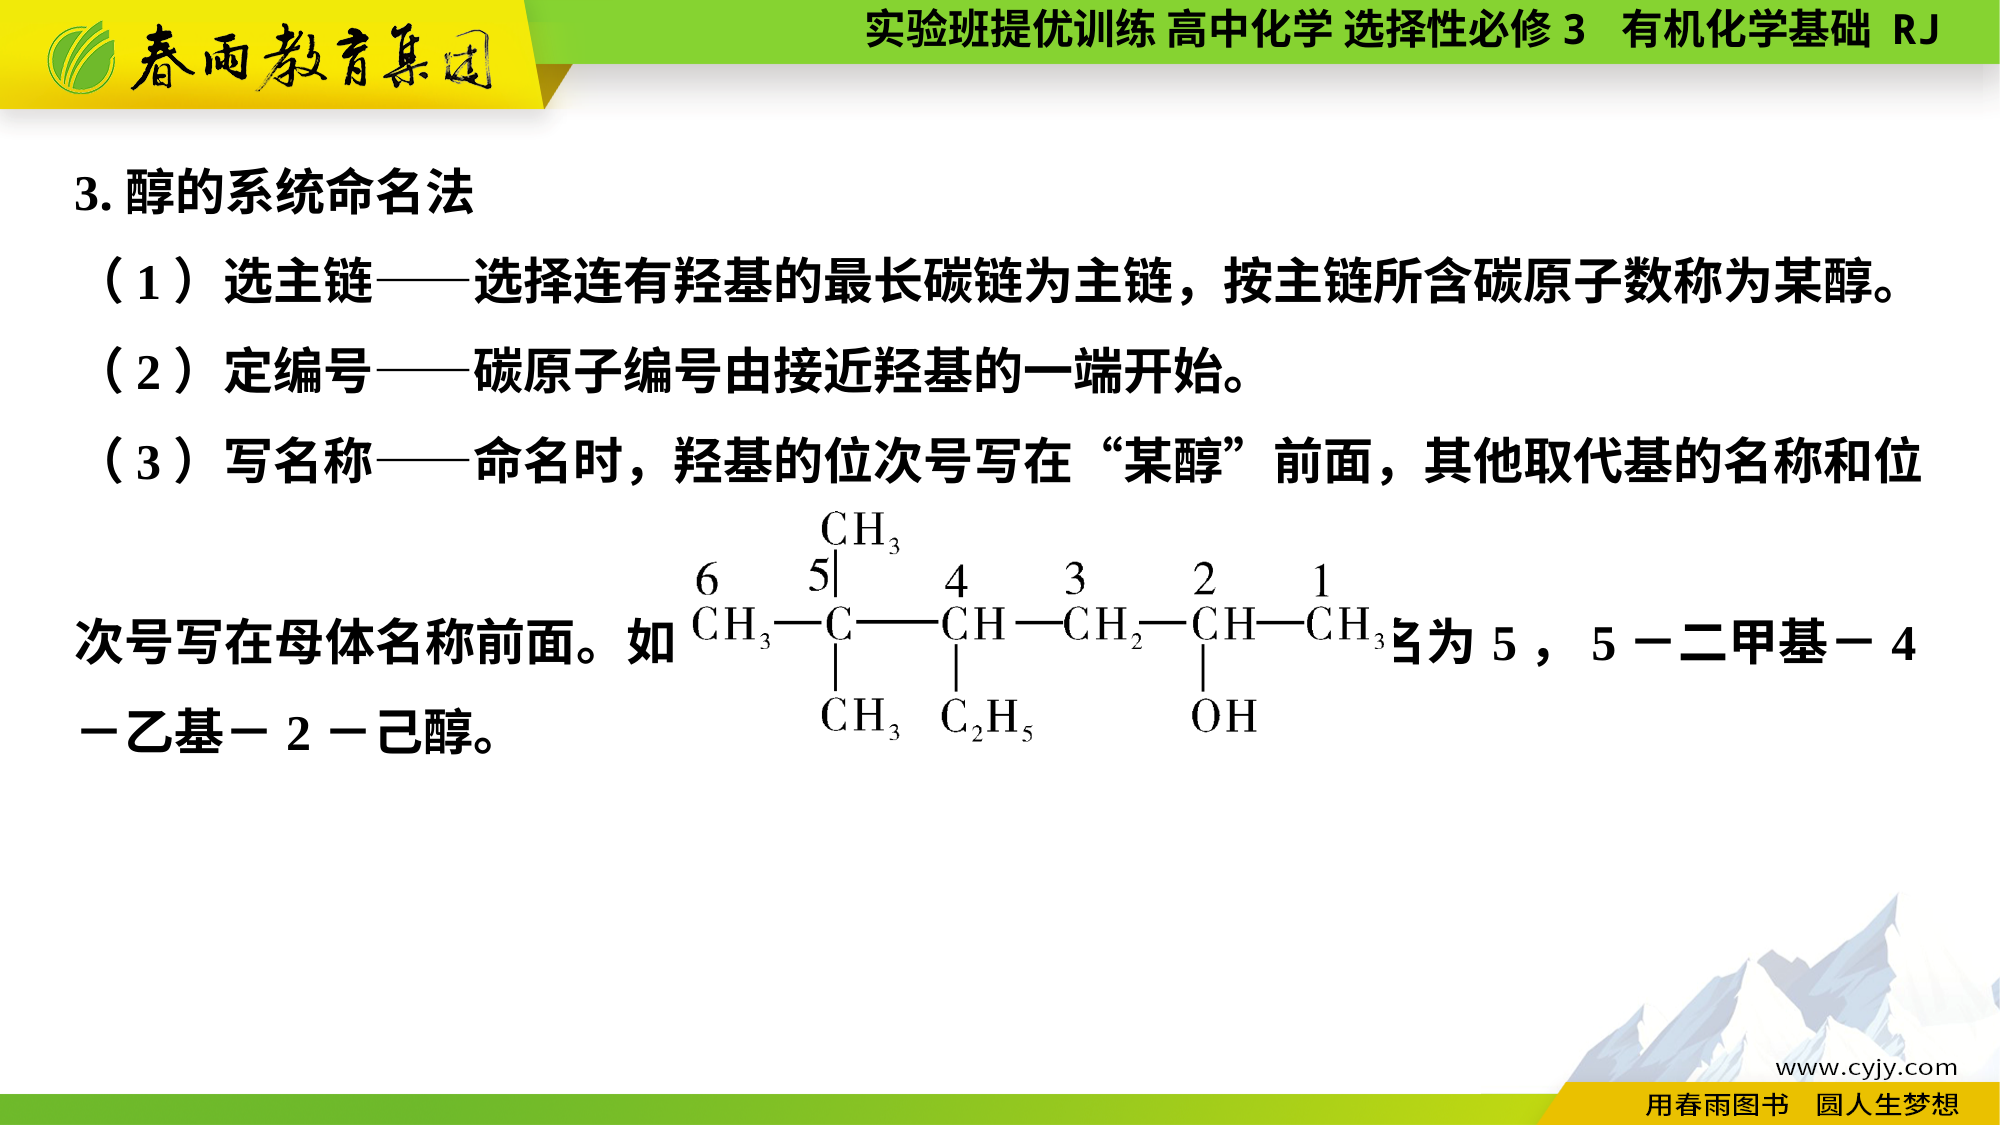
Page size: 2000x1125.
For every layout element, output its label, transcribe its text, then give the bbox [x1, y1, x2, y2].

picture [0, 0, 2000, 1125]
list 3.醇的系统命名法 （1）选主链——选择连有羟基的最长碳链为主链，按主链所含碳原子数称为某醇。 （2）定编号——碳原子编号由接近羟基的一端开始。 （3）写名称——命名时，羟基的位次号写在“某醇”前面，其他取代基的名称和位 次号写在母体名称前面。如 命名为5，5－二甲基－4－乙基－2－己醇。 [59, 122, 1944, 774]
